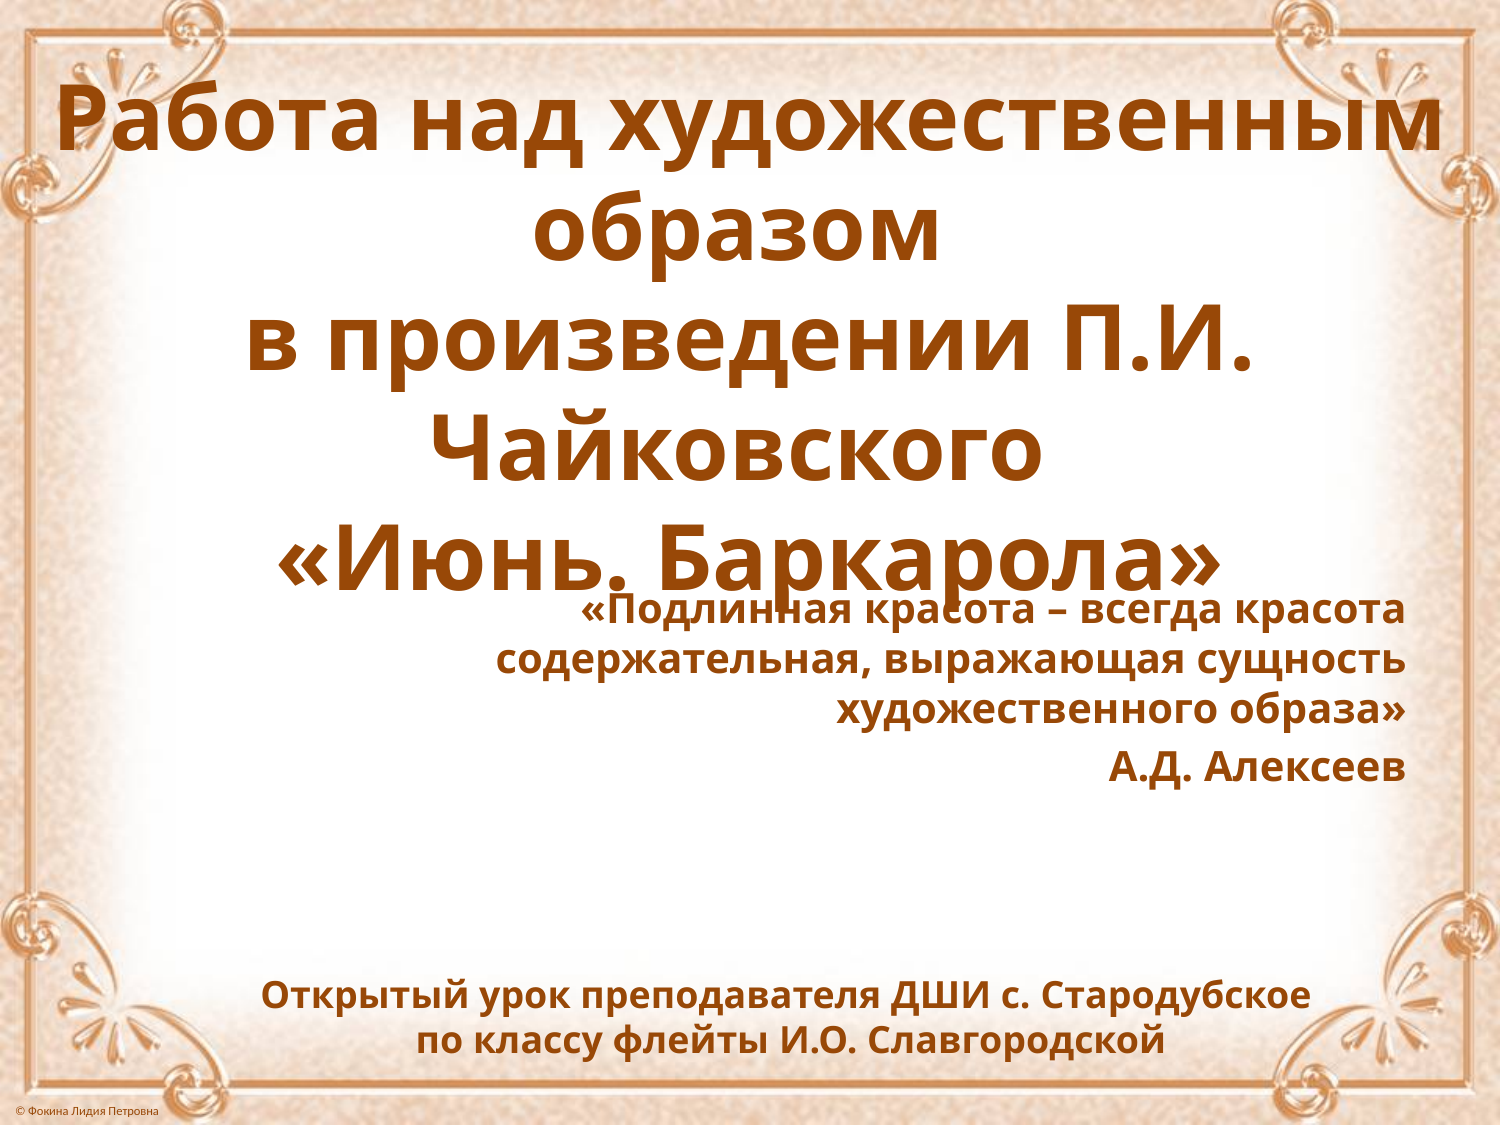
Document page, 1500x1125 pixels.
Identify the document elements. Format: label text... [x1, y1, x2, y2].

subtitle «Подлинная красота – всегда красота содержательная, выражающая сущность художественного образа» А.Д. Алексеев [371, 574, 1422, 816]
picture [0, 531, 1500, 1125]
picture [0, 0, 1500, 137]
title Работа над художественным образом в произведении П.И. Чайковского «Июнь. Баркарола» [0, 137, 1500, 531]
text_box Открытый урок преподавателя ДШИ с. Стародубское по классу флейты И.О. Славгородской [135, 964, 1447, 1069]
